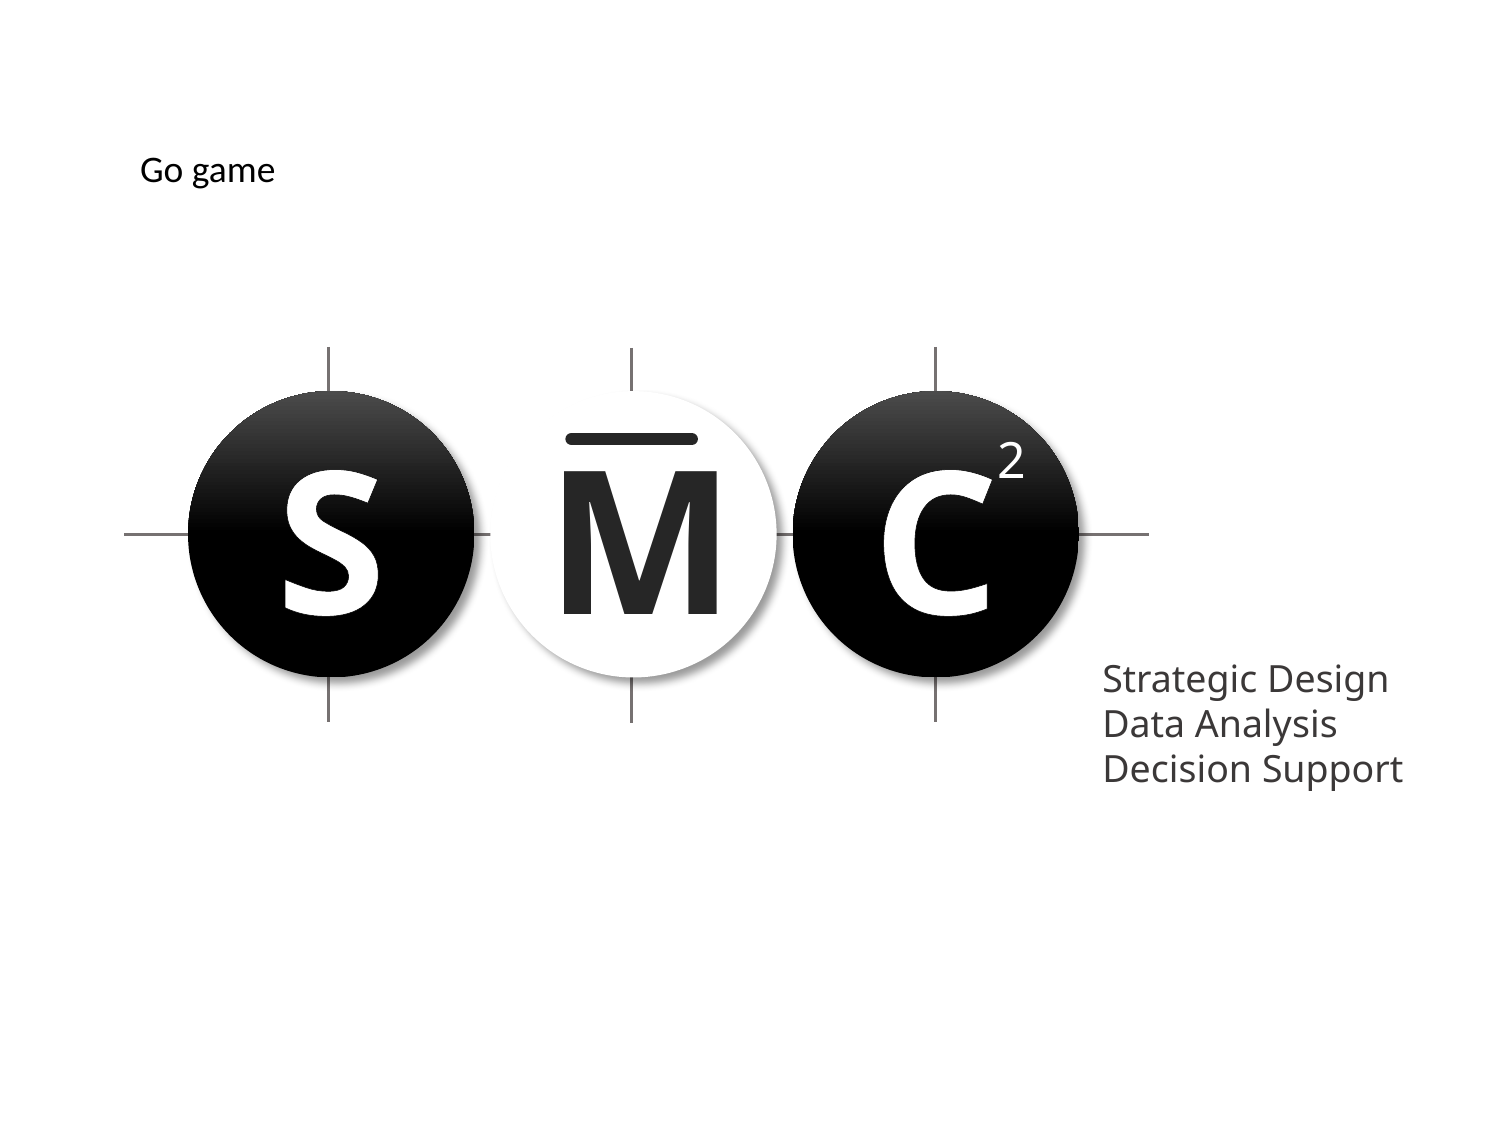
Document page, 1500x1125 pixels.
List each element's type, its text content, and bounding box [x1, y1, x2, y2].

text_box M [632, 391, 777, 534]
text_box Go game [125, 137, 291, 197]
text_box 2 [982, 421, 1032, 497]
text_box Strategic Design Data Analysis Decision Support [1087, 647, 1419, 797]
text_box C [792, 535, 935, 678]
text_box S [329, 391, 475, 534]
text_box C [792, 391, 935, 534]
text_box C [936, 535, 1079, 678]
text_box S [329, 535, 475, 678]
text_box S [188, 391, 328, 534]
text_box S [188, 535, 328, 678]
text_box C [936, 391, 1079, 534]
text_box M [490, 391, 631, 534]
text_box M [490, 535, 631, 678]
text_box M [632, 535, 777, 678]
